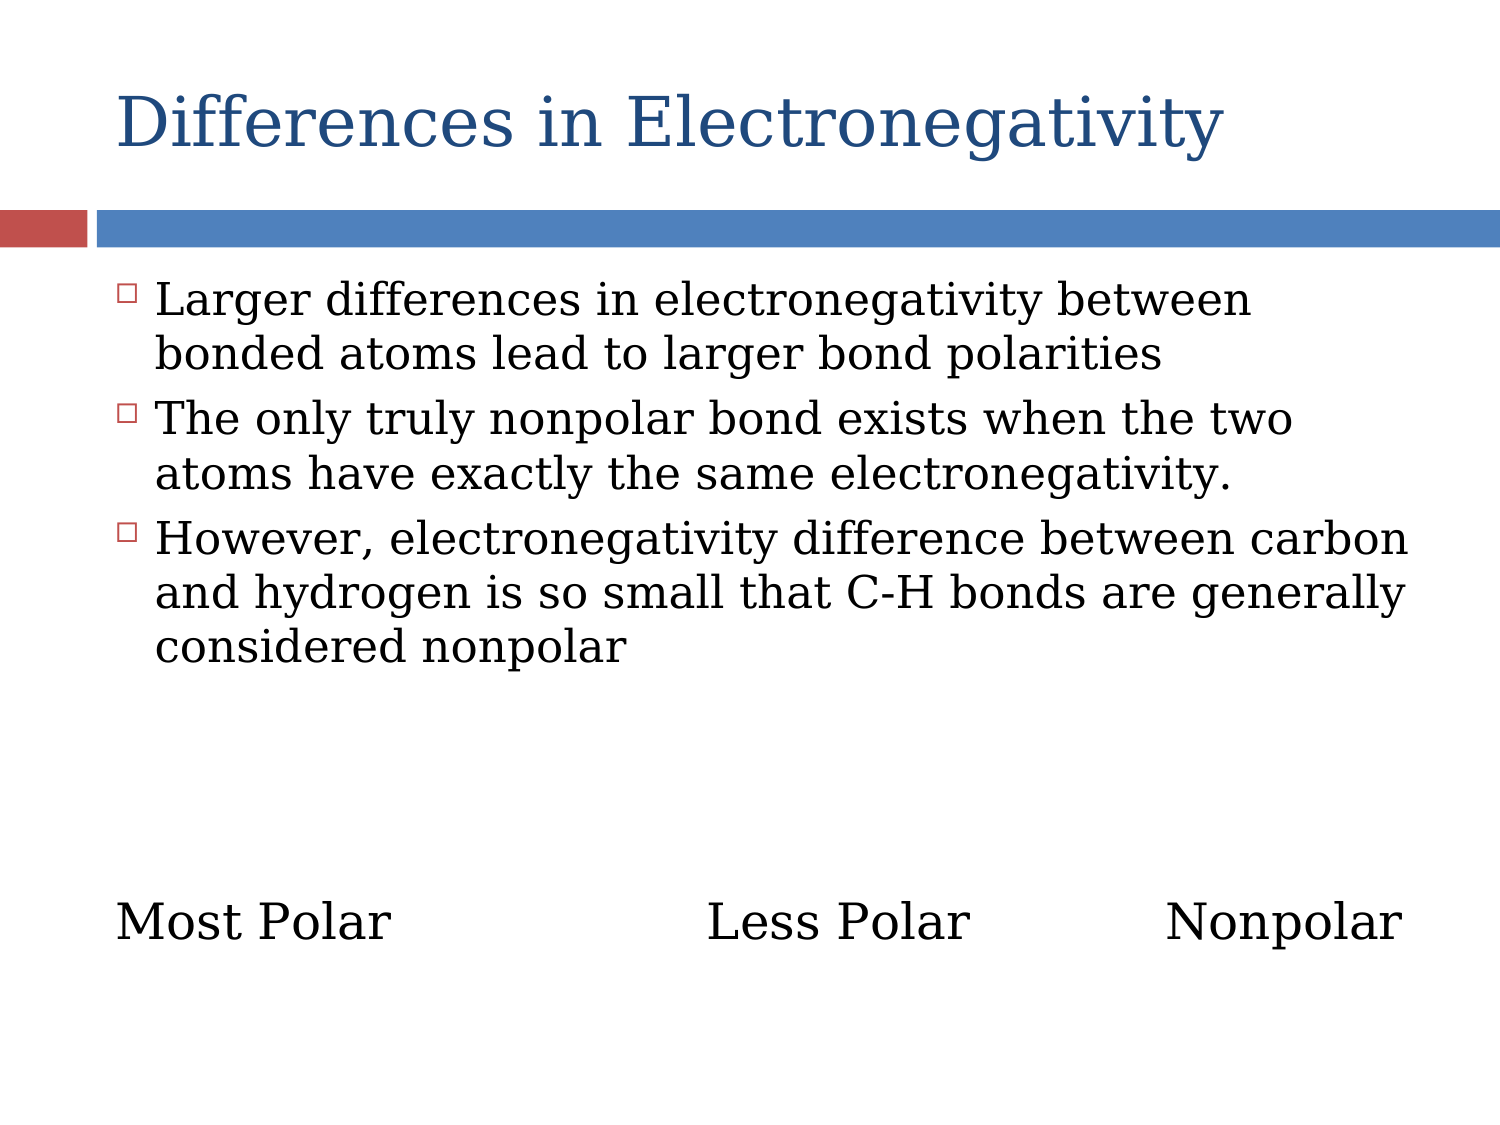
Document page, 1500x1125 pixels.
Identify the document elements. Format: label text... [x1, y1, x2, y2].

title Differences in Electronegativity [100, 37, 1438, 200]
